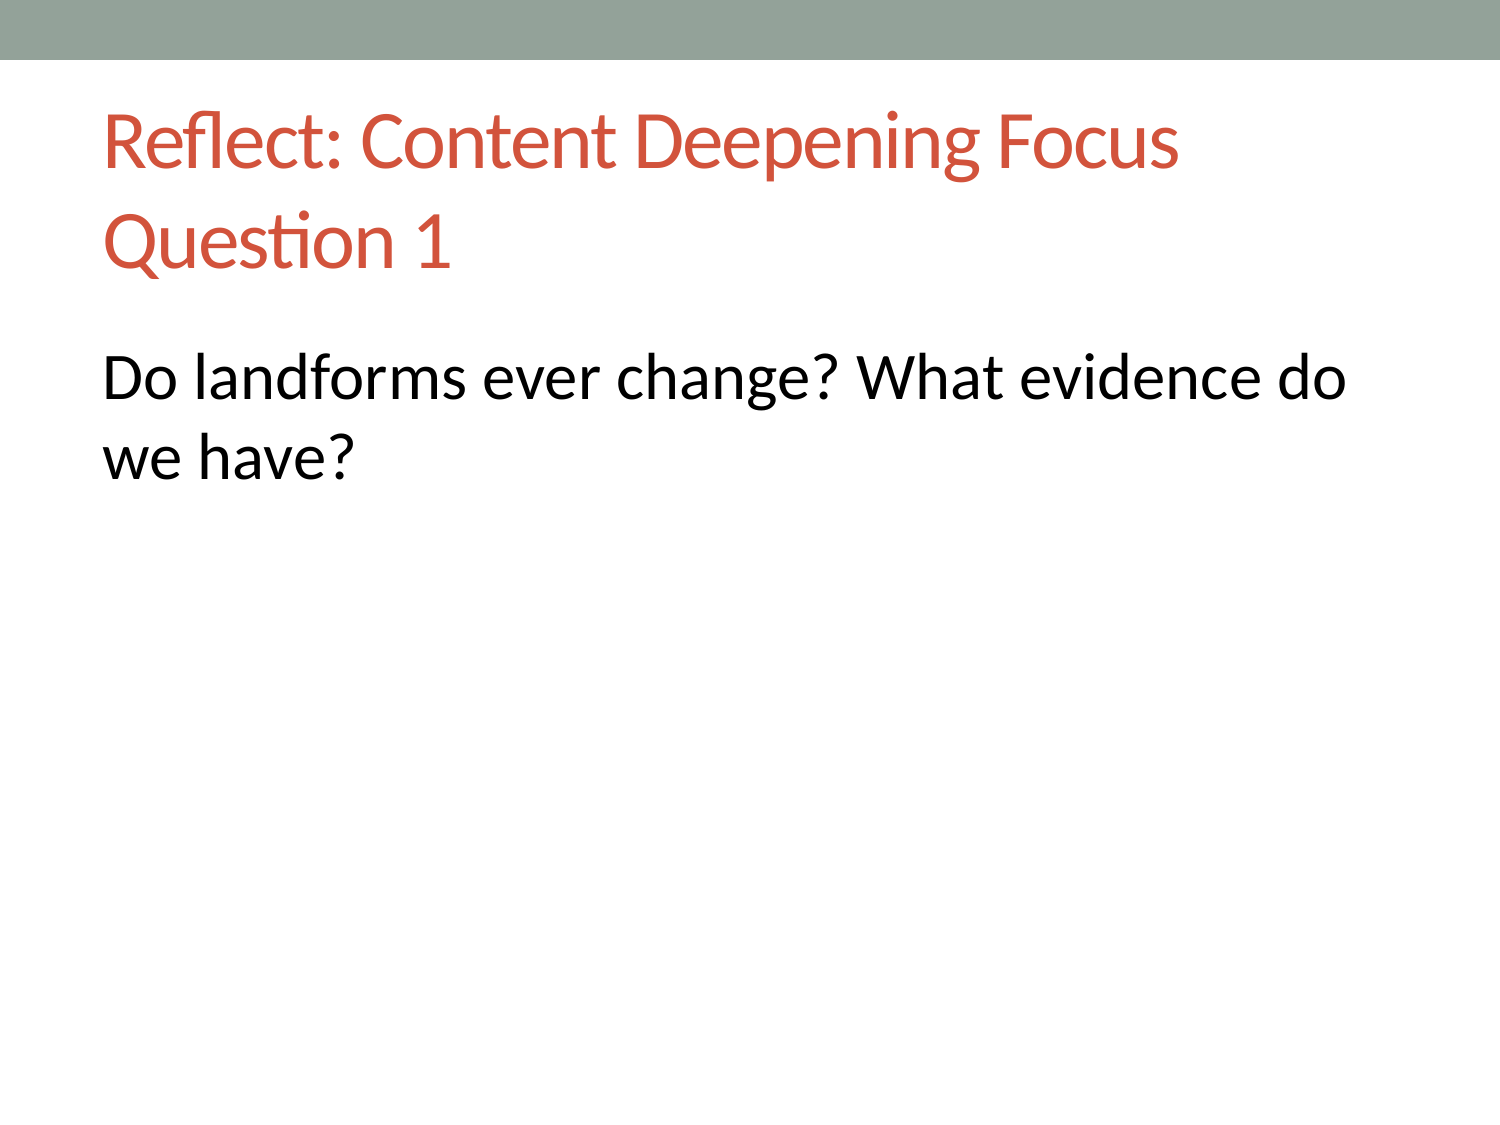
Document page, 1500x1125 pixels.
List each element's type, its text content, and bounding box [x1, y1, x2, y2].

title Reflect: Content Deepening Focus Question 1 [87, 103, 1463, 267]
list Do landforms ever change? What evidence do we have? [87, 324, 1428, 1015]
